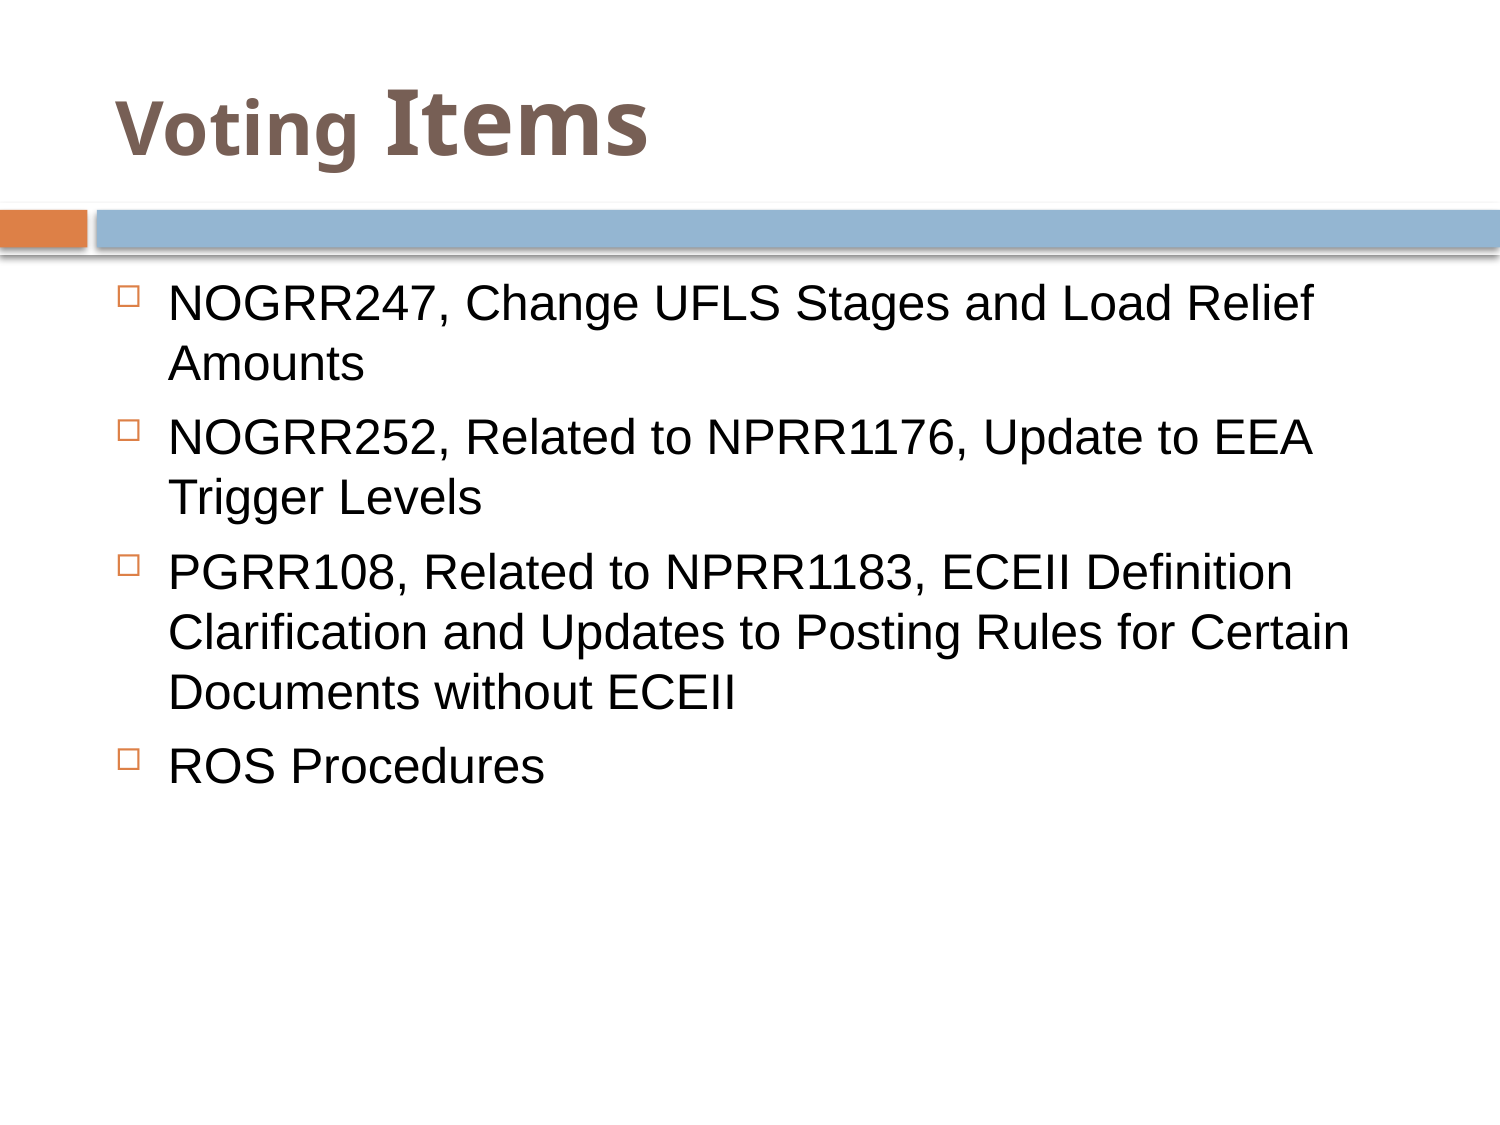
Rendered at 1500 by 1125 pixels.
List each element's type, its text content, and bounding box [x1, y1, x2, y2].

list NOGRR247, Change UFLS Stages and Load Relief Amounts NOGRR252, Related to NPRR1176, Update to EEA Trigger Levels PGRR108, Related to NPRR1183, ECEII Definition Clarification and Updates to Posting Rules for Certain Documents without ECEII ROS Procedures [100, 262, 1439, 1001]
title Voting Items [100, 37, 1439, 201]
